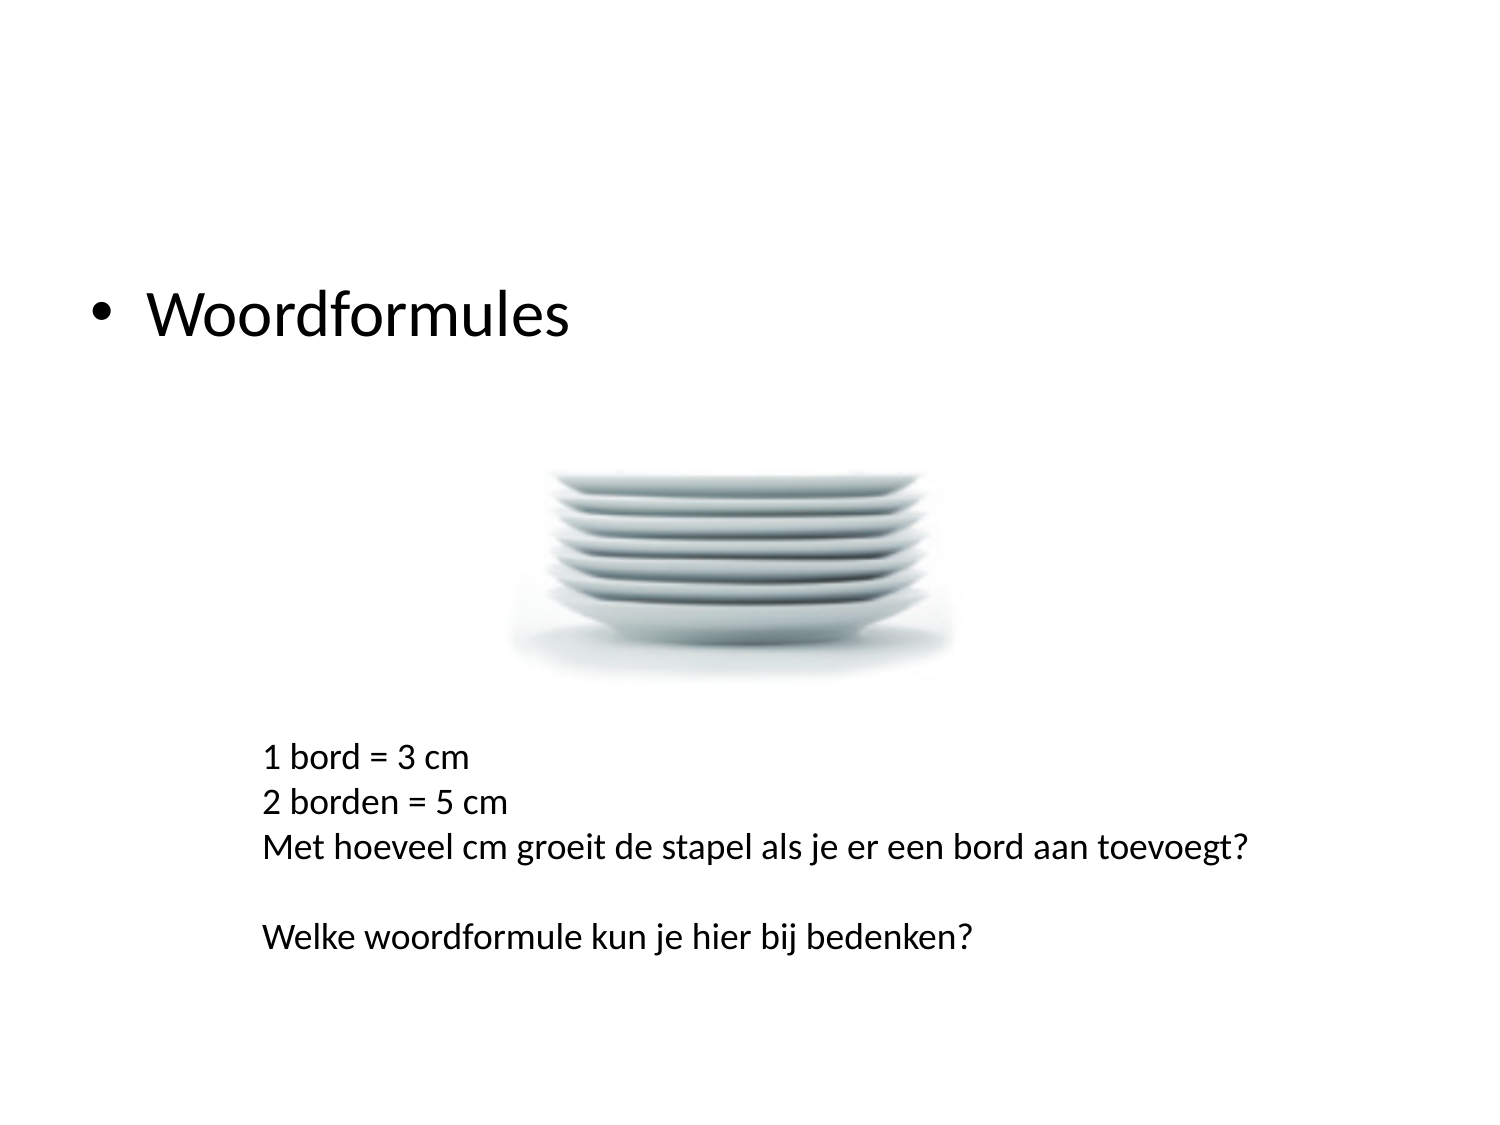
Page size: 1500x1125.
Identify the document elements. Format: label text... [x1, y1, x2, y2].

picture [495, 405, 1005, 720]
list Woordformules [75, 262, 1425, 1005]
text_box 1 bord = 3 cm 2 borden = 5 cm Met hoeveel cm groeit de stapel als je er een bord aan toevoegt? Welke woordformule kun je hier bij bedenken? [247, 724, 1266, 1010]
